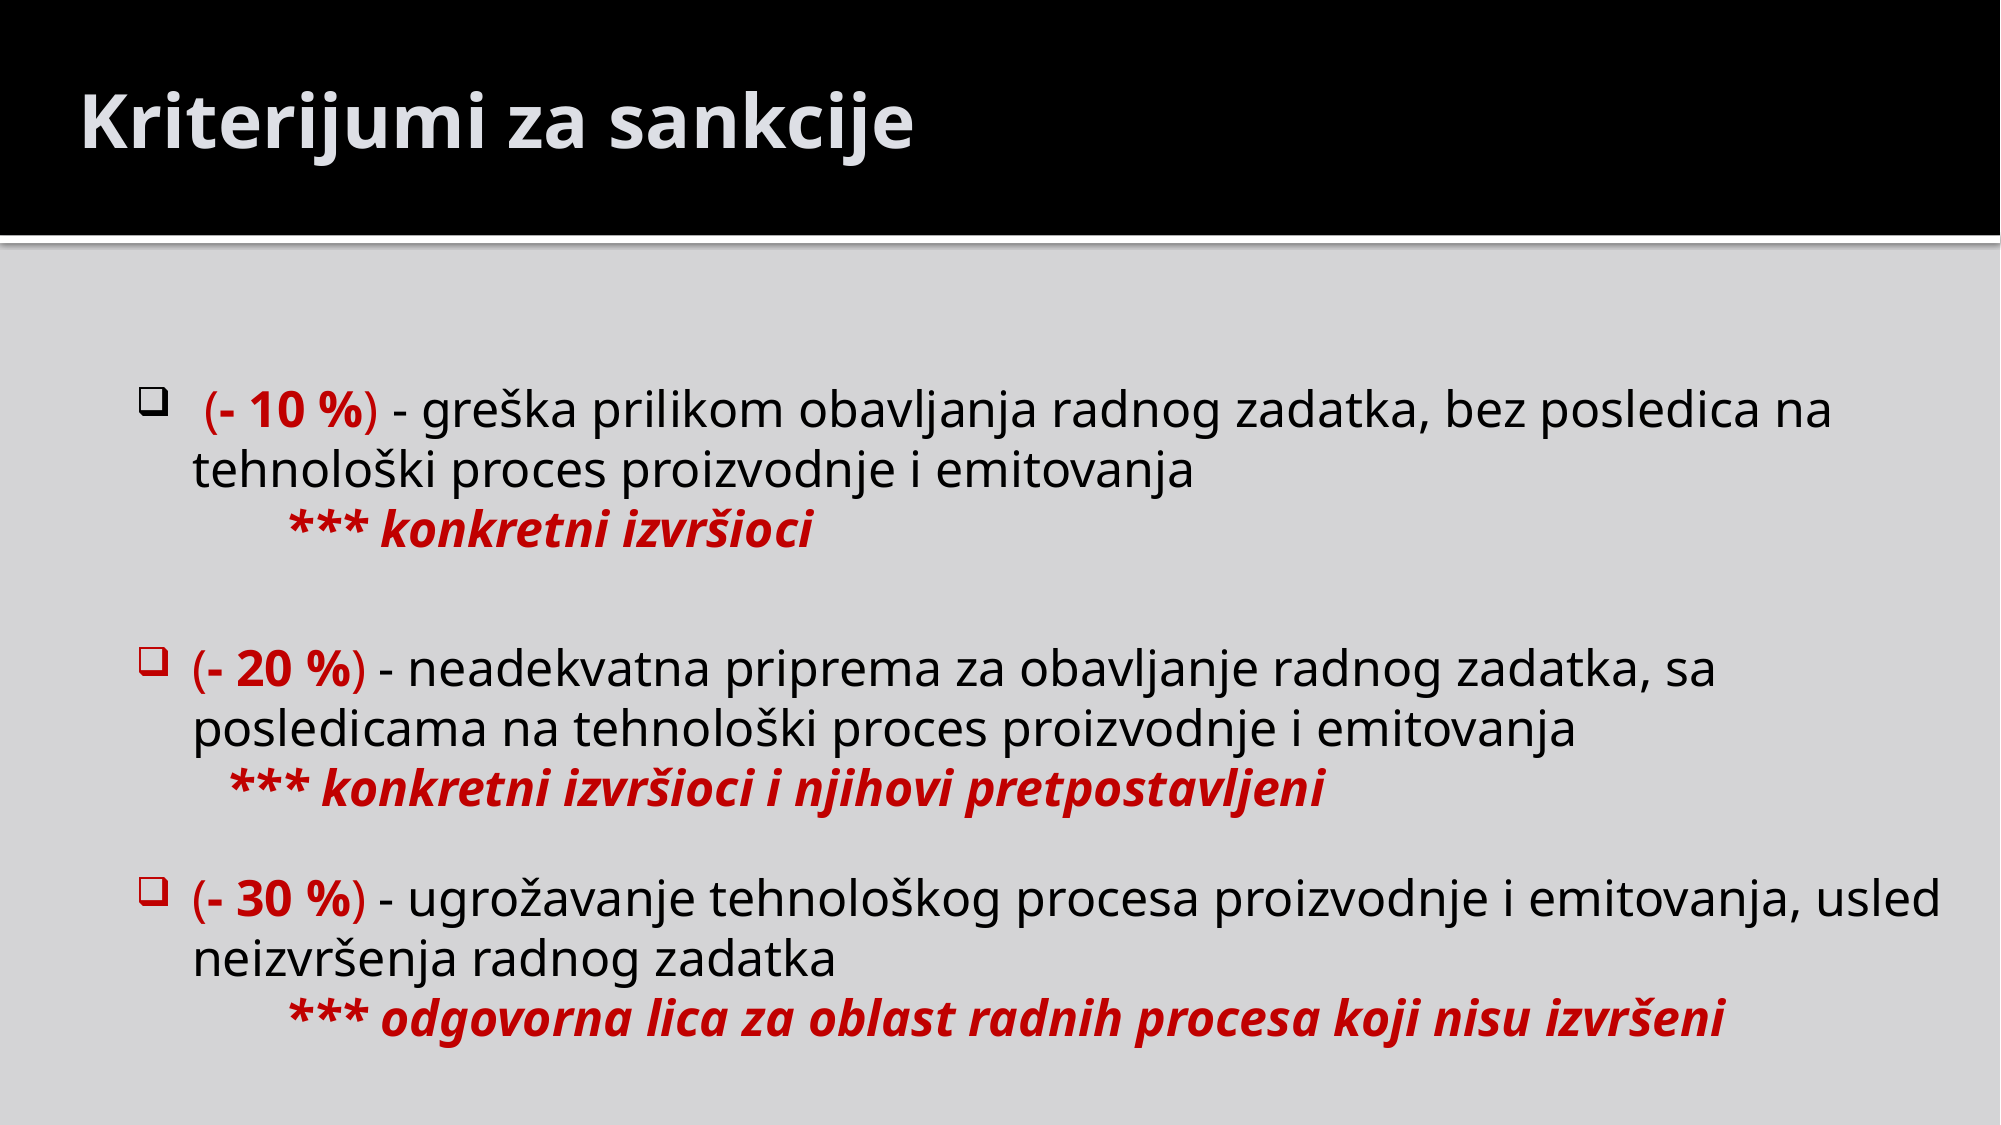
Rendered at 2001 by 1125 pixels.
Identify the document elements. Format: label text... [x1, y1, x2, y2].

list (- 10 %) - greška prilikom obavljanja radnog zadatka, bez posledica na tehnološki proces proizvodnje i emitovanja *** konkretni izvršioci (- 20 %) - neadekvatna priprema za obavljanje radnog zadatka, sa posledicama na tehnološki proces proizvodnje i emitovanja *** konkretni izvršioci i njihovi pretpostavljeni (- 30 %) - ugrožavanje tehnološkog procesa proizvodnje i emitovanja, usled neizvršenja radnog zadatka *** odgovorna lica za oblast radnih procesa koji nisu izvršeni [24, 237, 1963, 1125]
text_box Kriterijumi za sankcije [24, 12, 1650, 225]
